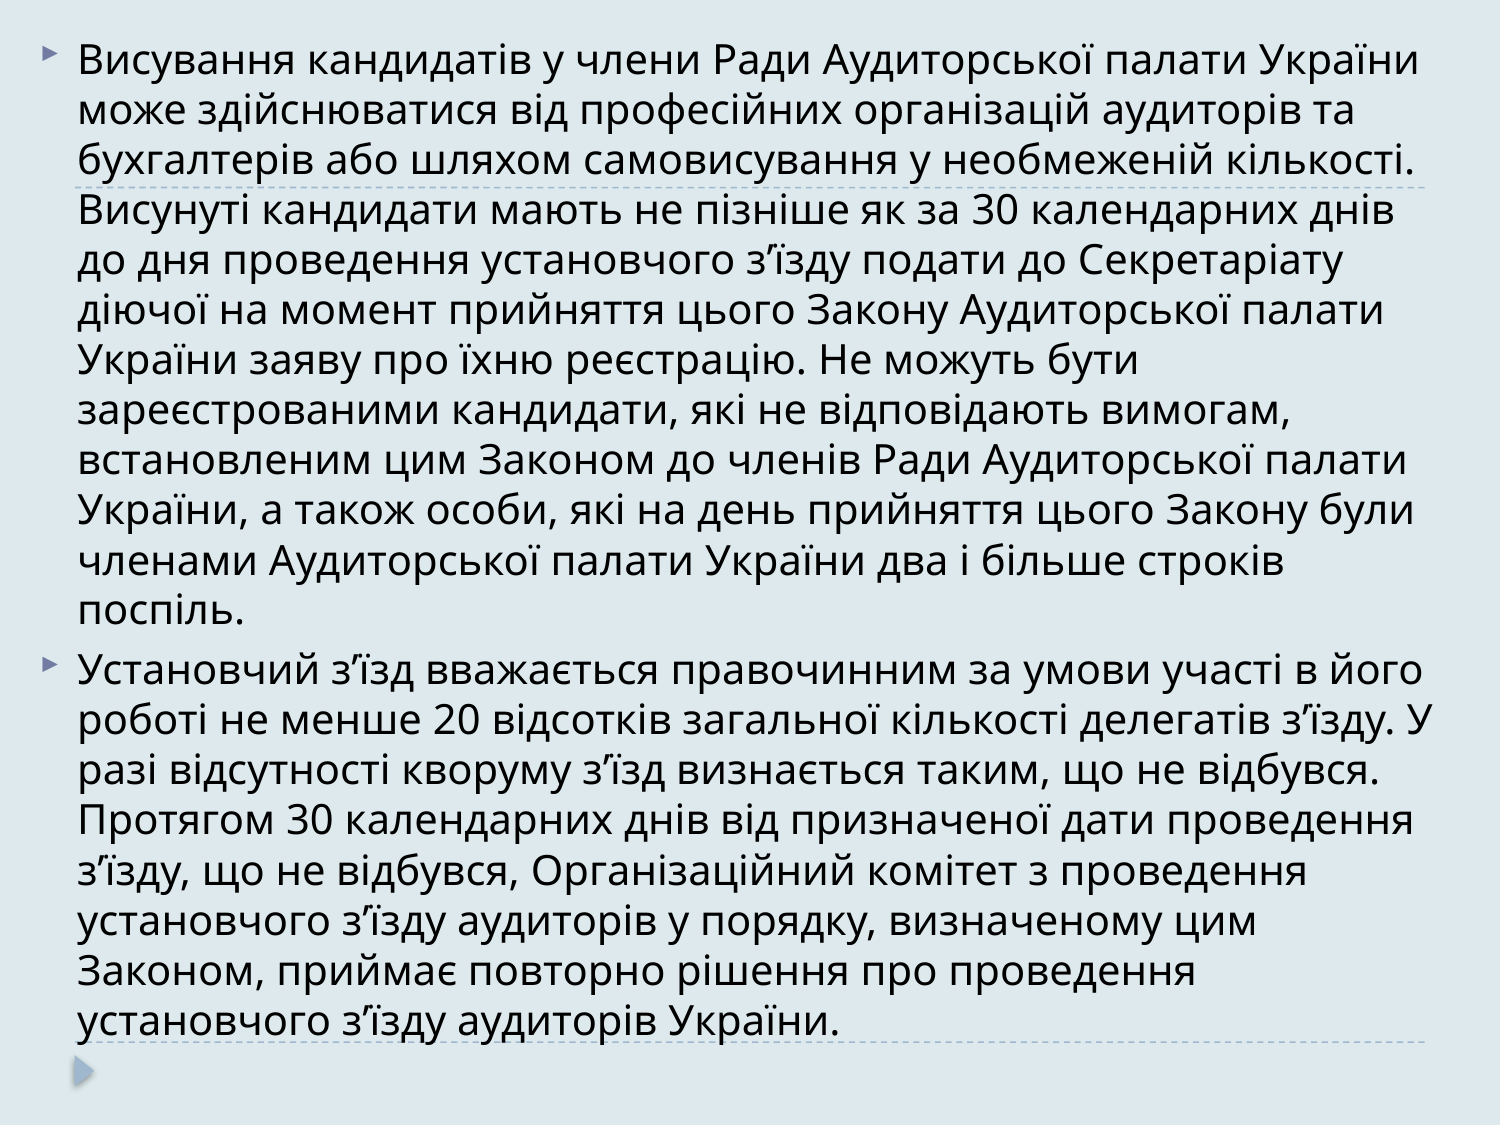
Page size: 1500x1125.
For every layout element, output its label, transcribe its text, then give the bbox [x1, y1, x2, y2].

list Висування кандидатів у члени Ради Аудиторської палати України може здійснюватися від професійних організацій аудиторів та бухгалтерів або шляхом самовисування у необмеженій кількості. Висунуті кандидати мають не пізніше як за 30 календарних днів до дня проведення установчого з’їзду подати до Секретаріату діючої на момент прийняття цього Закону Аудиторської палати України заяву про їхню реєстрацію. Не можуть бути зареєстрованими кандидати, які не відповідають вимогам, встановленим цим Законом до членів Ради Аудиторської палати України, а також особи, які на день прийняття цього Закону були членами Аудиторської палати України два і більше строків поспіль. Установчий з’їзд вважається правочинним за умови участі в його роботі не менше 20 відсотків загальної кількості делегатів з’їзду. У разі відсутності кворуму з’їзд визнається таким, що не відбувся. Протягом 30 календарних днів від призначеної дати проведення з’їзду, що не відбувся, Організаційний комітет з проведення установчого з’їзду аудиторів у порядку, визначеному цим Законом, приймає повторно рішення про проведення установчого з’їзду аудиторів України. [24, 24, 1463, 1075]
